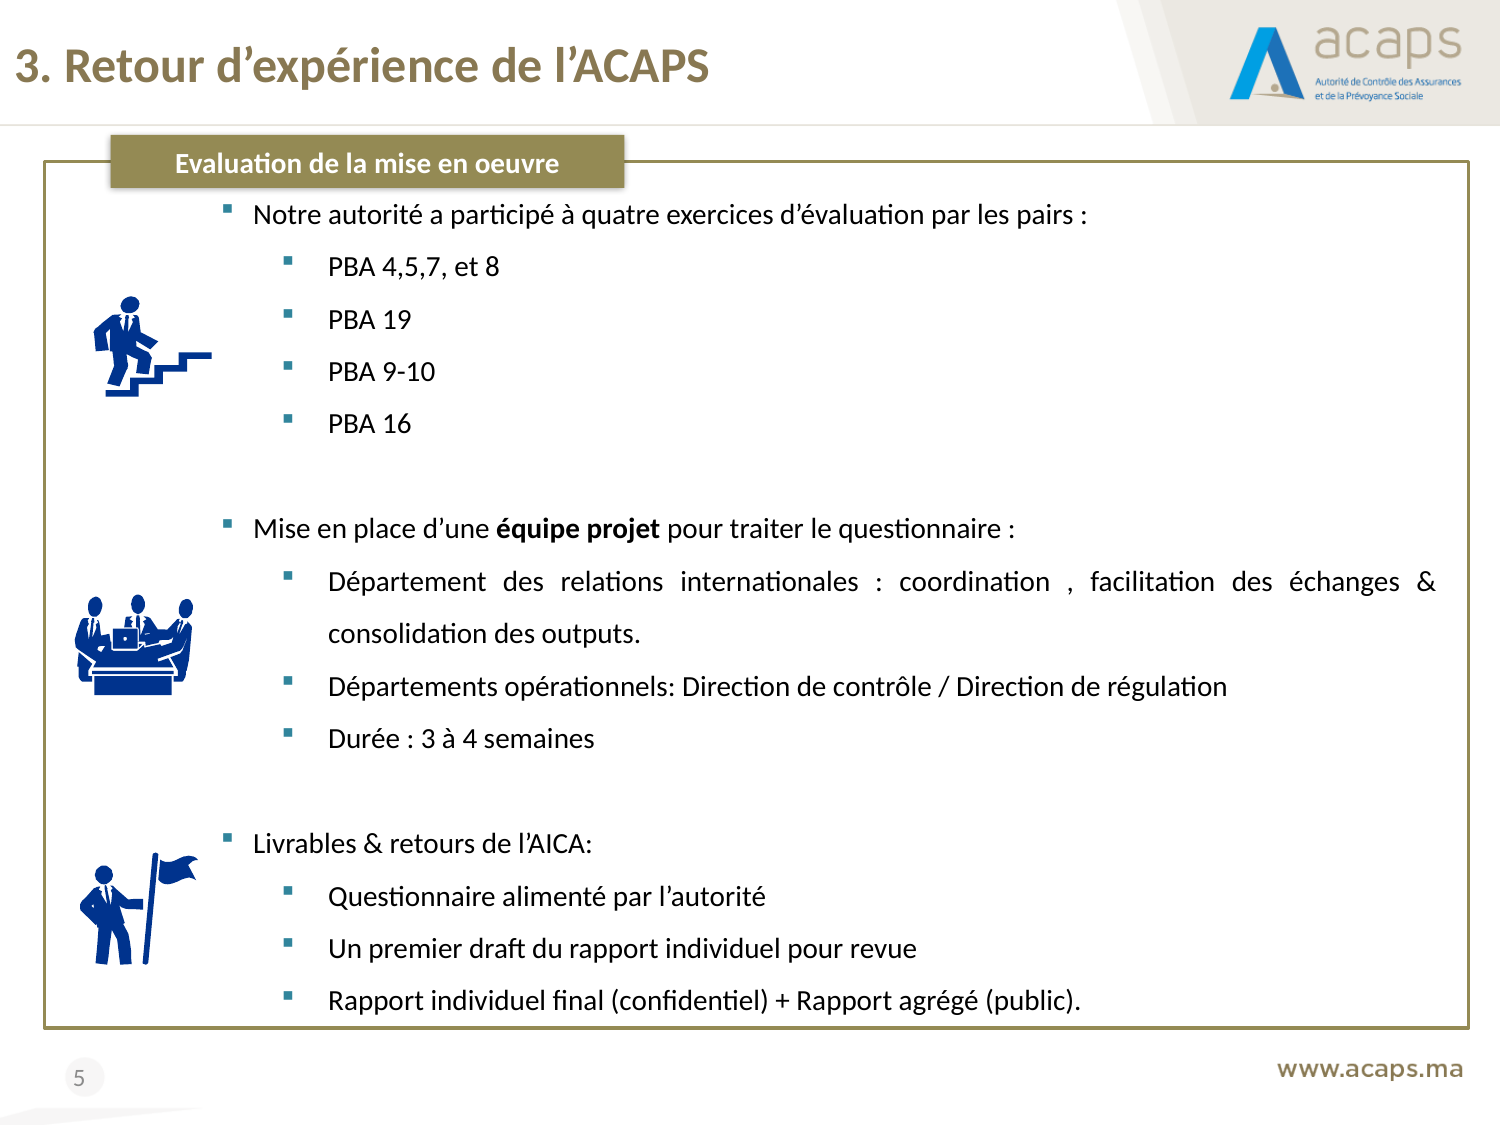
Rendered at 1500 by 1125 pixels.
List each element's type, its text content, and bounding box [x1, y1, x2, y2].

text_box 3. Retour d’expérience de l’ACAPS [0, 25, 1176, 101]
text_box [74, 594, 194, 696]
picture [0, 0, 1500, 1125]
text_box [79, 852, 199, 965]
slide_number 5 [17, 1046, 368, 1107]
text_box [42, 159, 1471, 1030]
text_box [93, 296, 212, 397]
text_box Notre autorité a participé à quatre exercices d’évaluation par les pairs : PBA 4,5,7, et 8 PBA 19 PBA 9-10 PBA 16 Mise en place d’une équipe projet pour traiter le questionnaire : Département des relations internationales : coordination , facilitation des échanges & consolidation des outputs. Départements opérationnels: Direction de contrôle / Direction de régulation Durée : 3 à 4 semaines Livrables & retours de l’AICA: Questionnaire alimenté par l’autorité Un premier draft du rapport individuel pour revue Rapport individuel final (confidentiel) + Rapport agrégé (public). [206, 170, 1452, 1024]
text_box Evaluation de la mise en oeuvre [110, 134, 625, 189]
